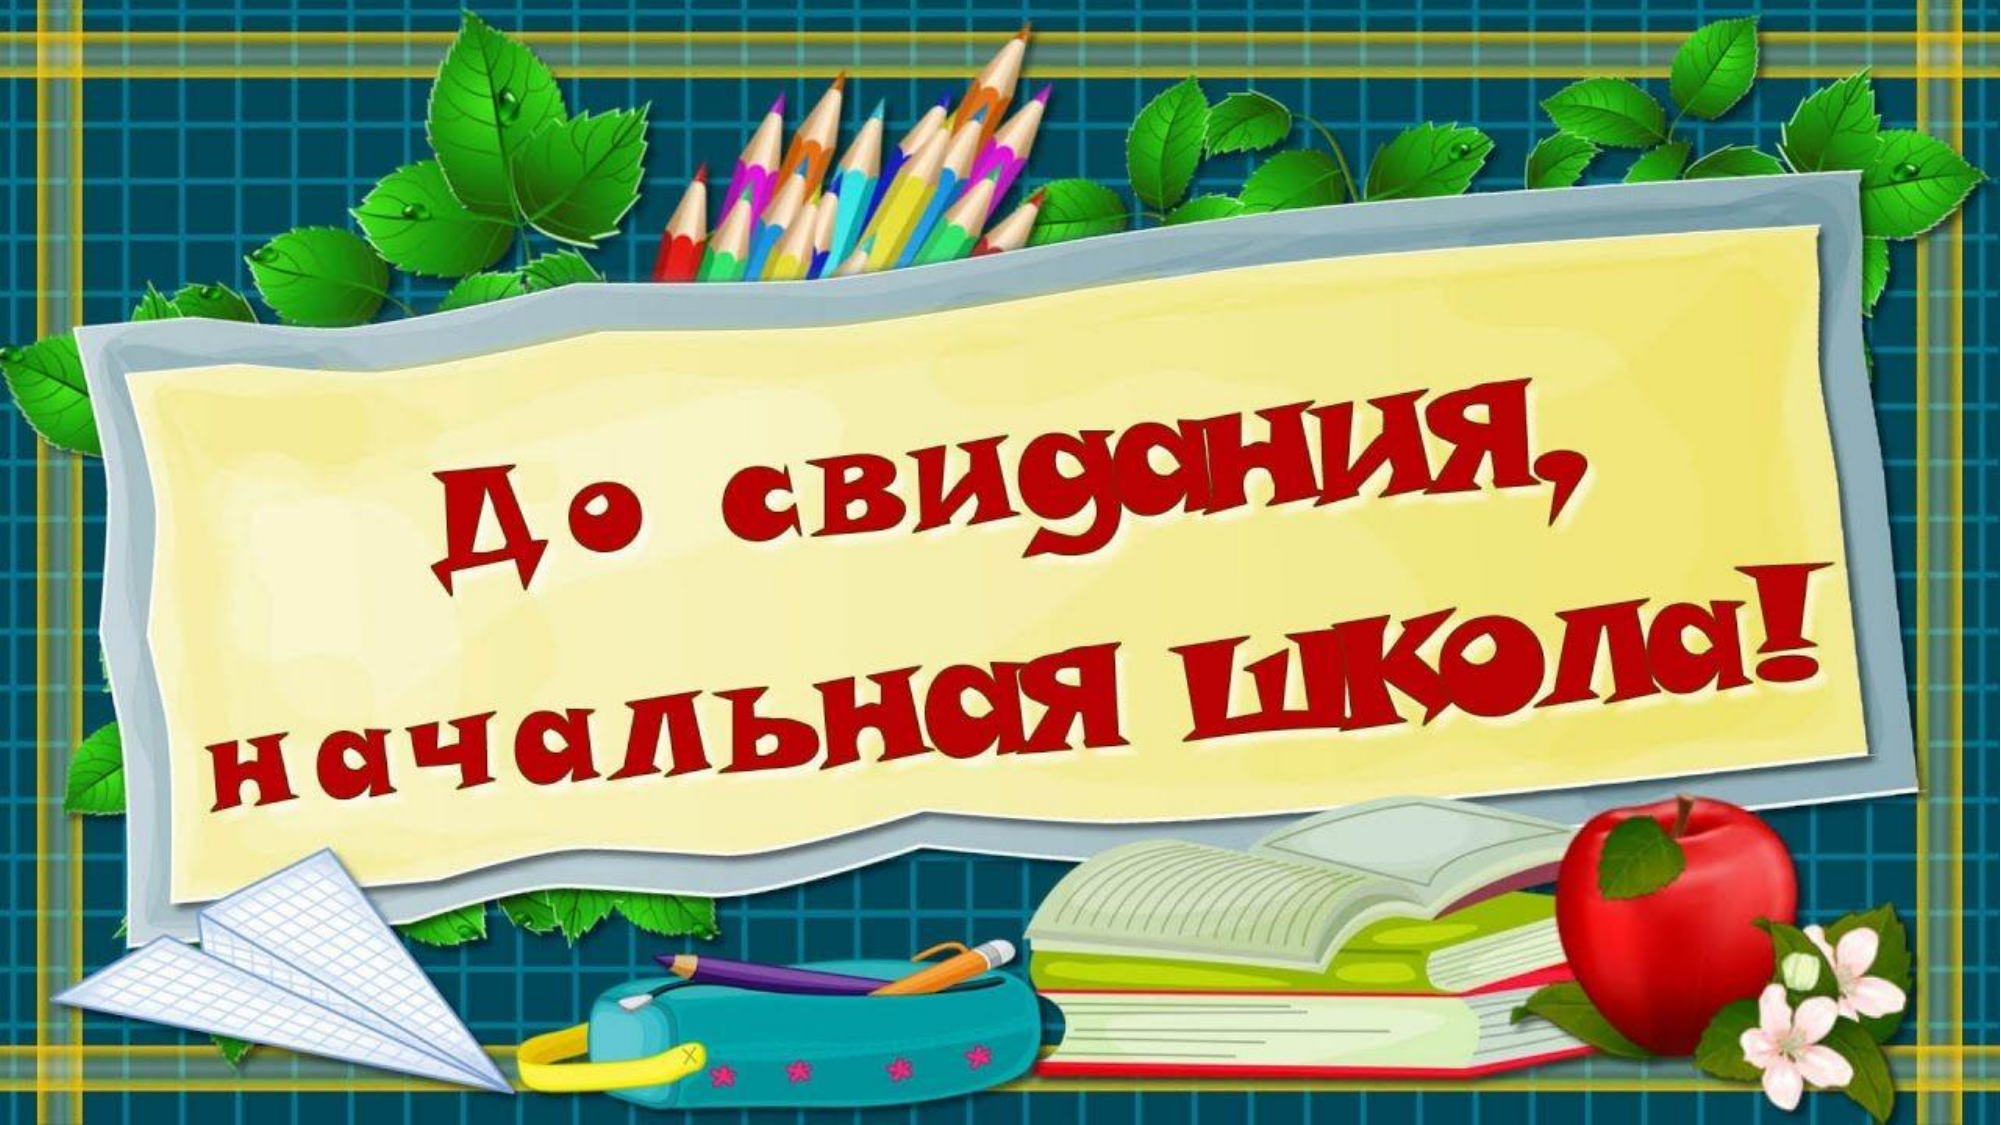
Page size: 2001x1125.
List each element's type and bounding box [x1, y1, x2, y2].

list [0, 0, 2000, 1125]
